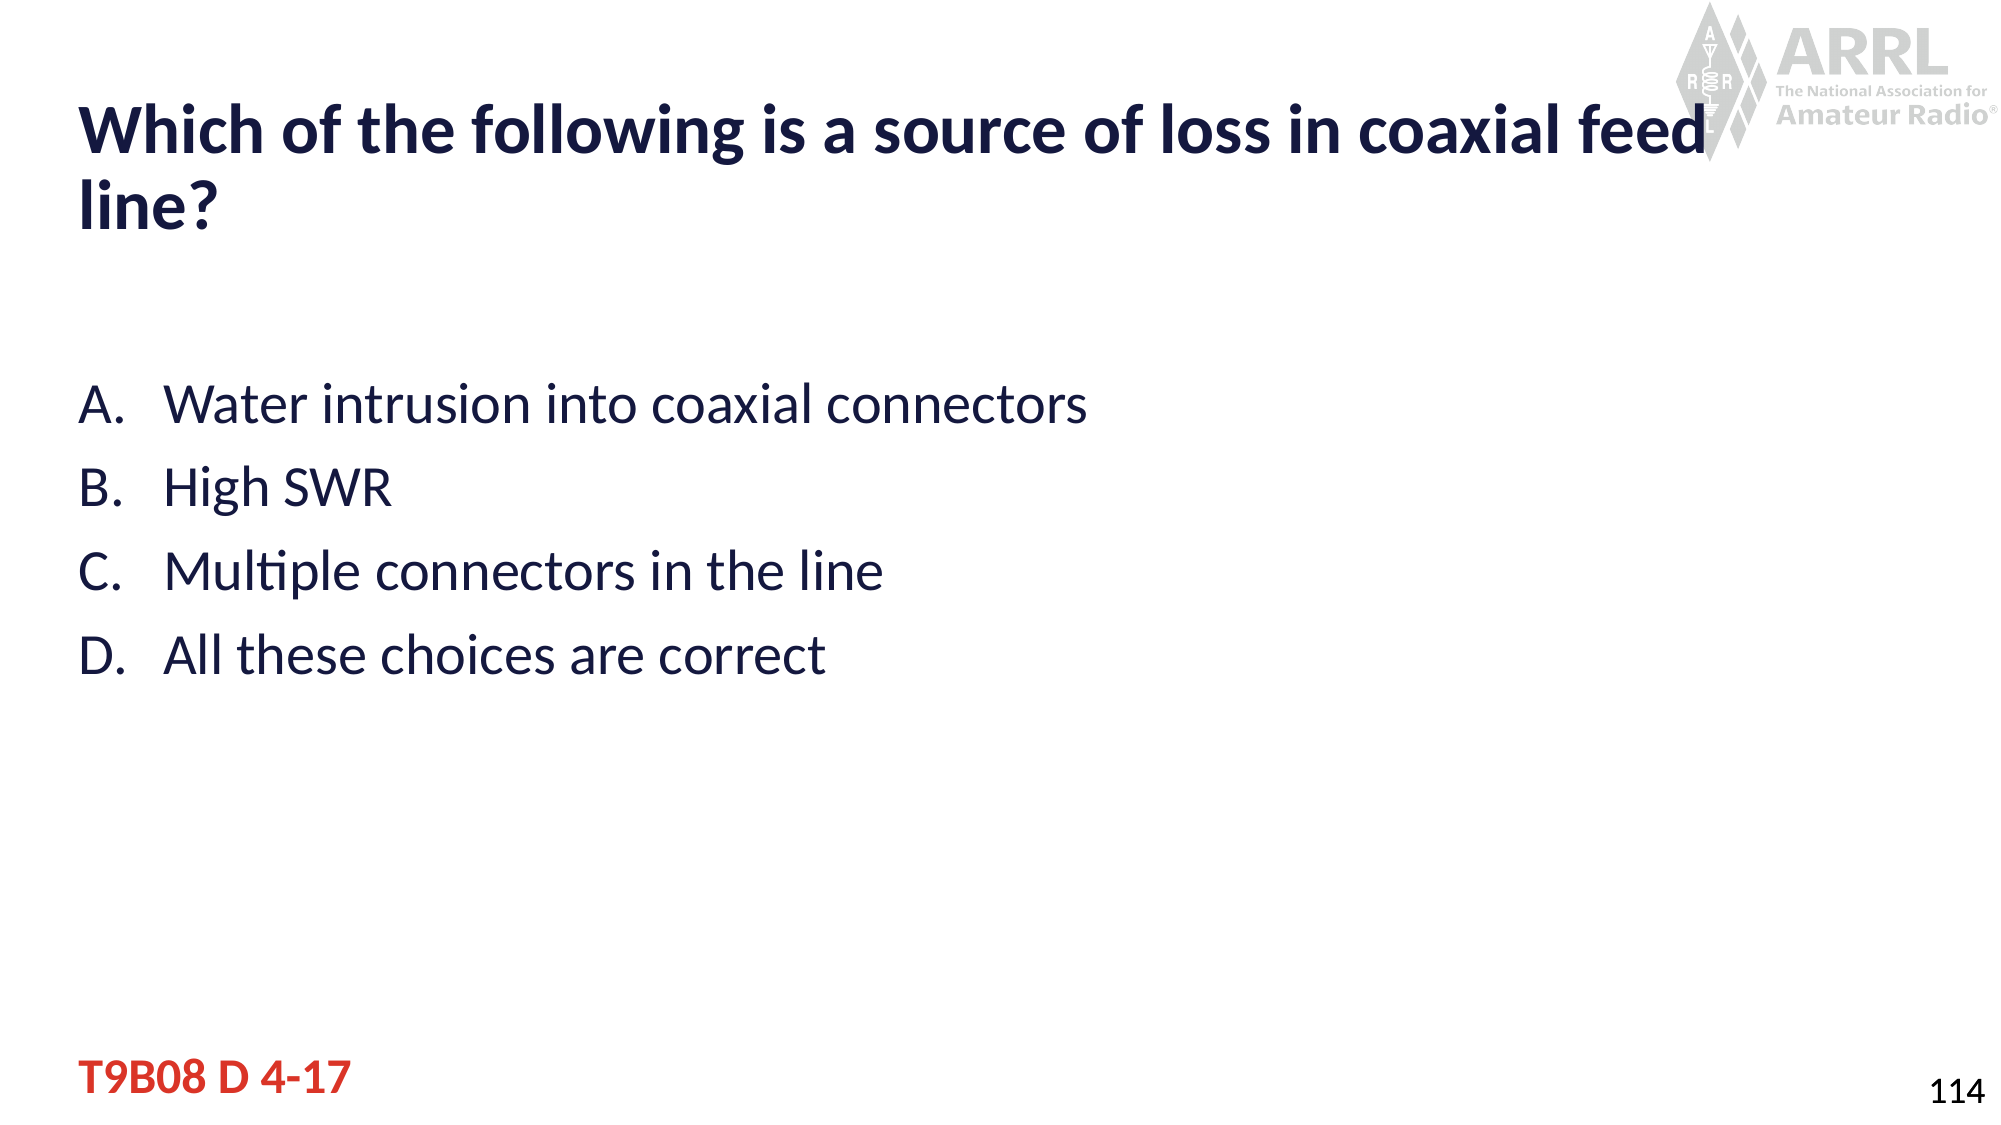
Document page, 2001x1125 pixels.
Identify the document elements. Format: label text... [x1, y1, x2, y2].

title Which of the following is a source of loss in coaxial feed line? [63, 59, 1863, 278]
list Water intrusion into coaxial connectors High SWR Multiple connectors in the line All these choices are correct [63, 365, 1863, 989]
text_box T9B08 D 4-17 [63, 1036, 921, 1112]
picture [1674, 0, 2000, 164]
